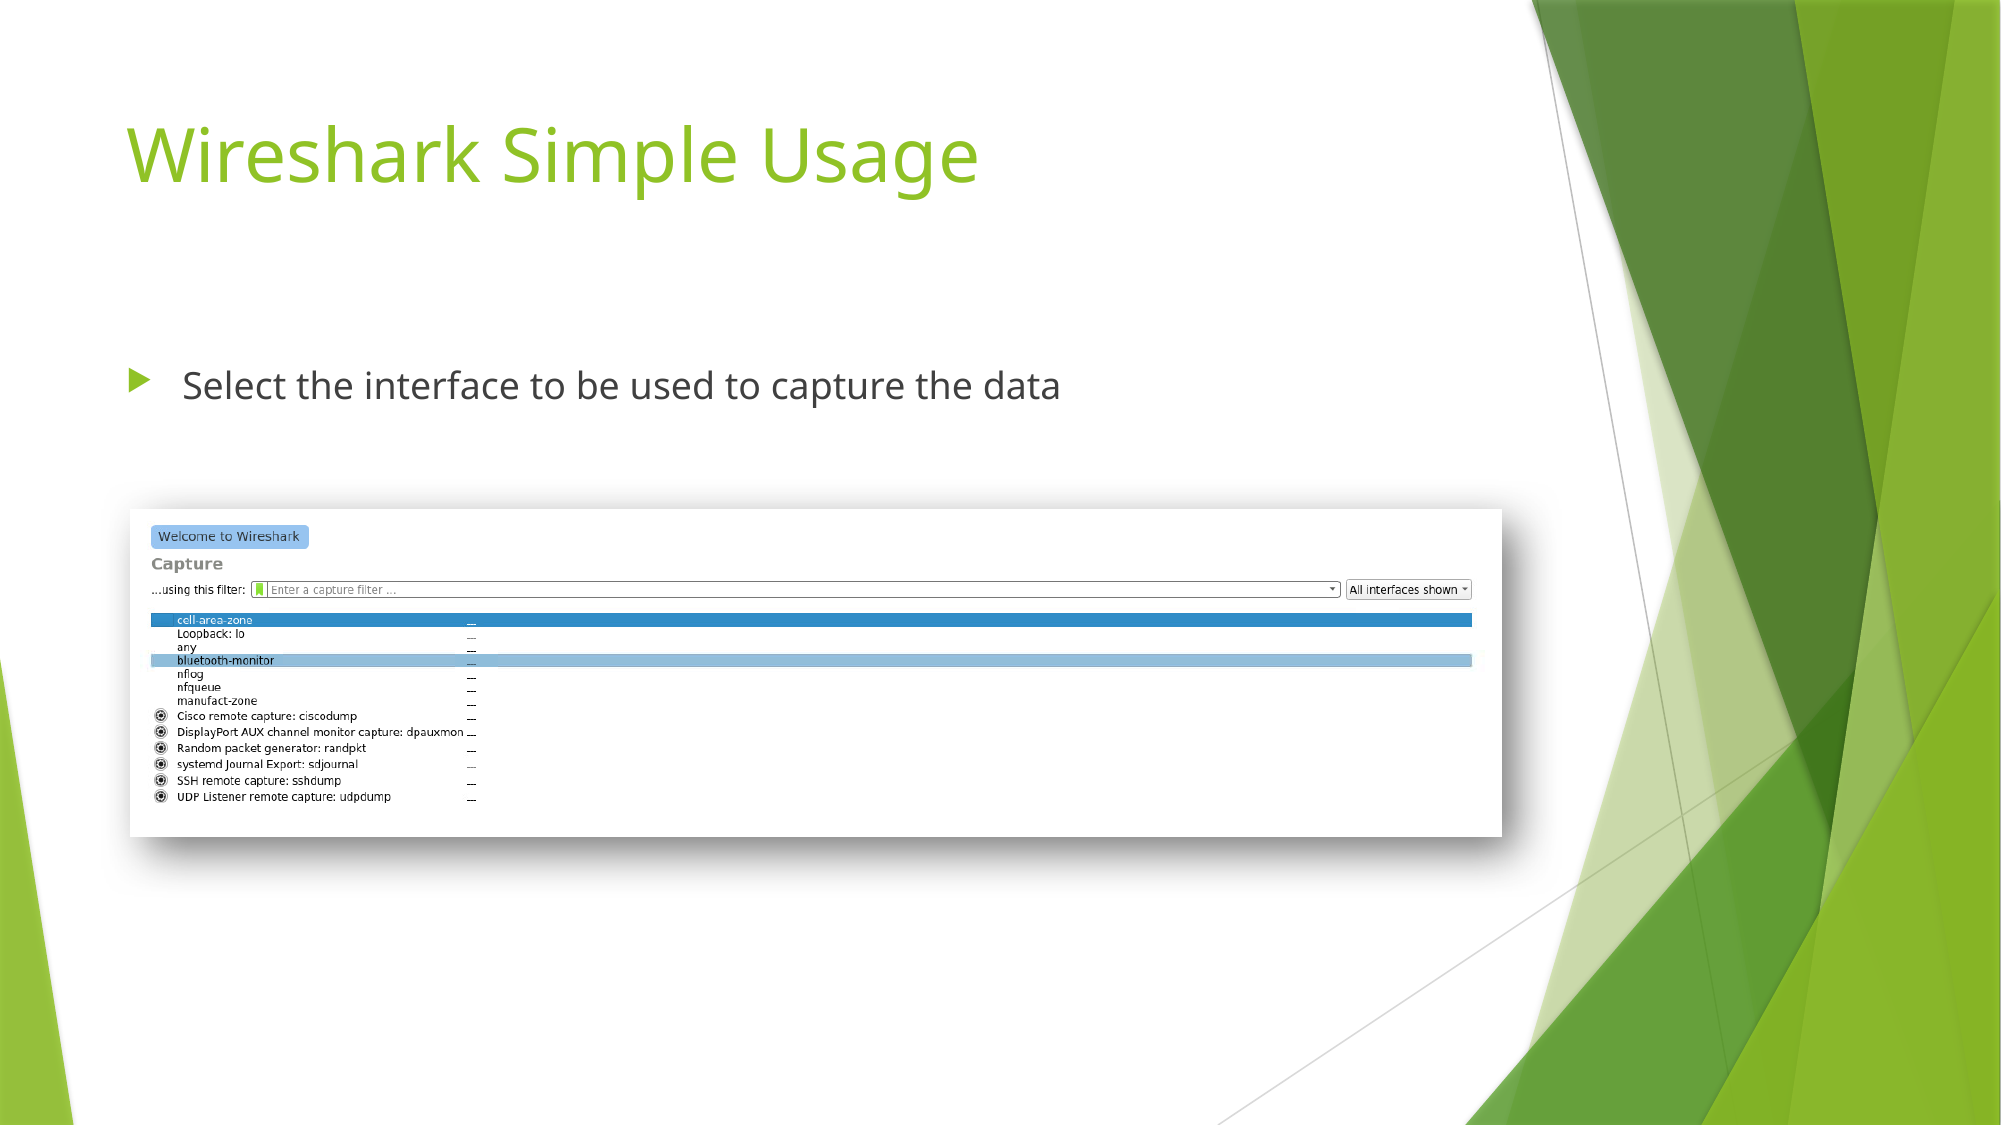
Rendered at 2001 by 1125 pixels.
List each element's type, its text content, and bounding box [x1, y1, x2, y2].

picture [130, 508, 1503, 837]
list Select the interface to be used to capture the data [111, 354, 1522, 992]
title Wireshark Simple Usage [111, 99, 1522, 317]
